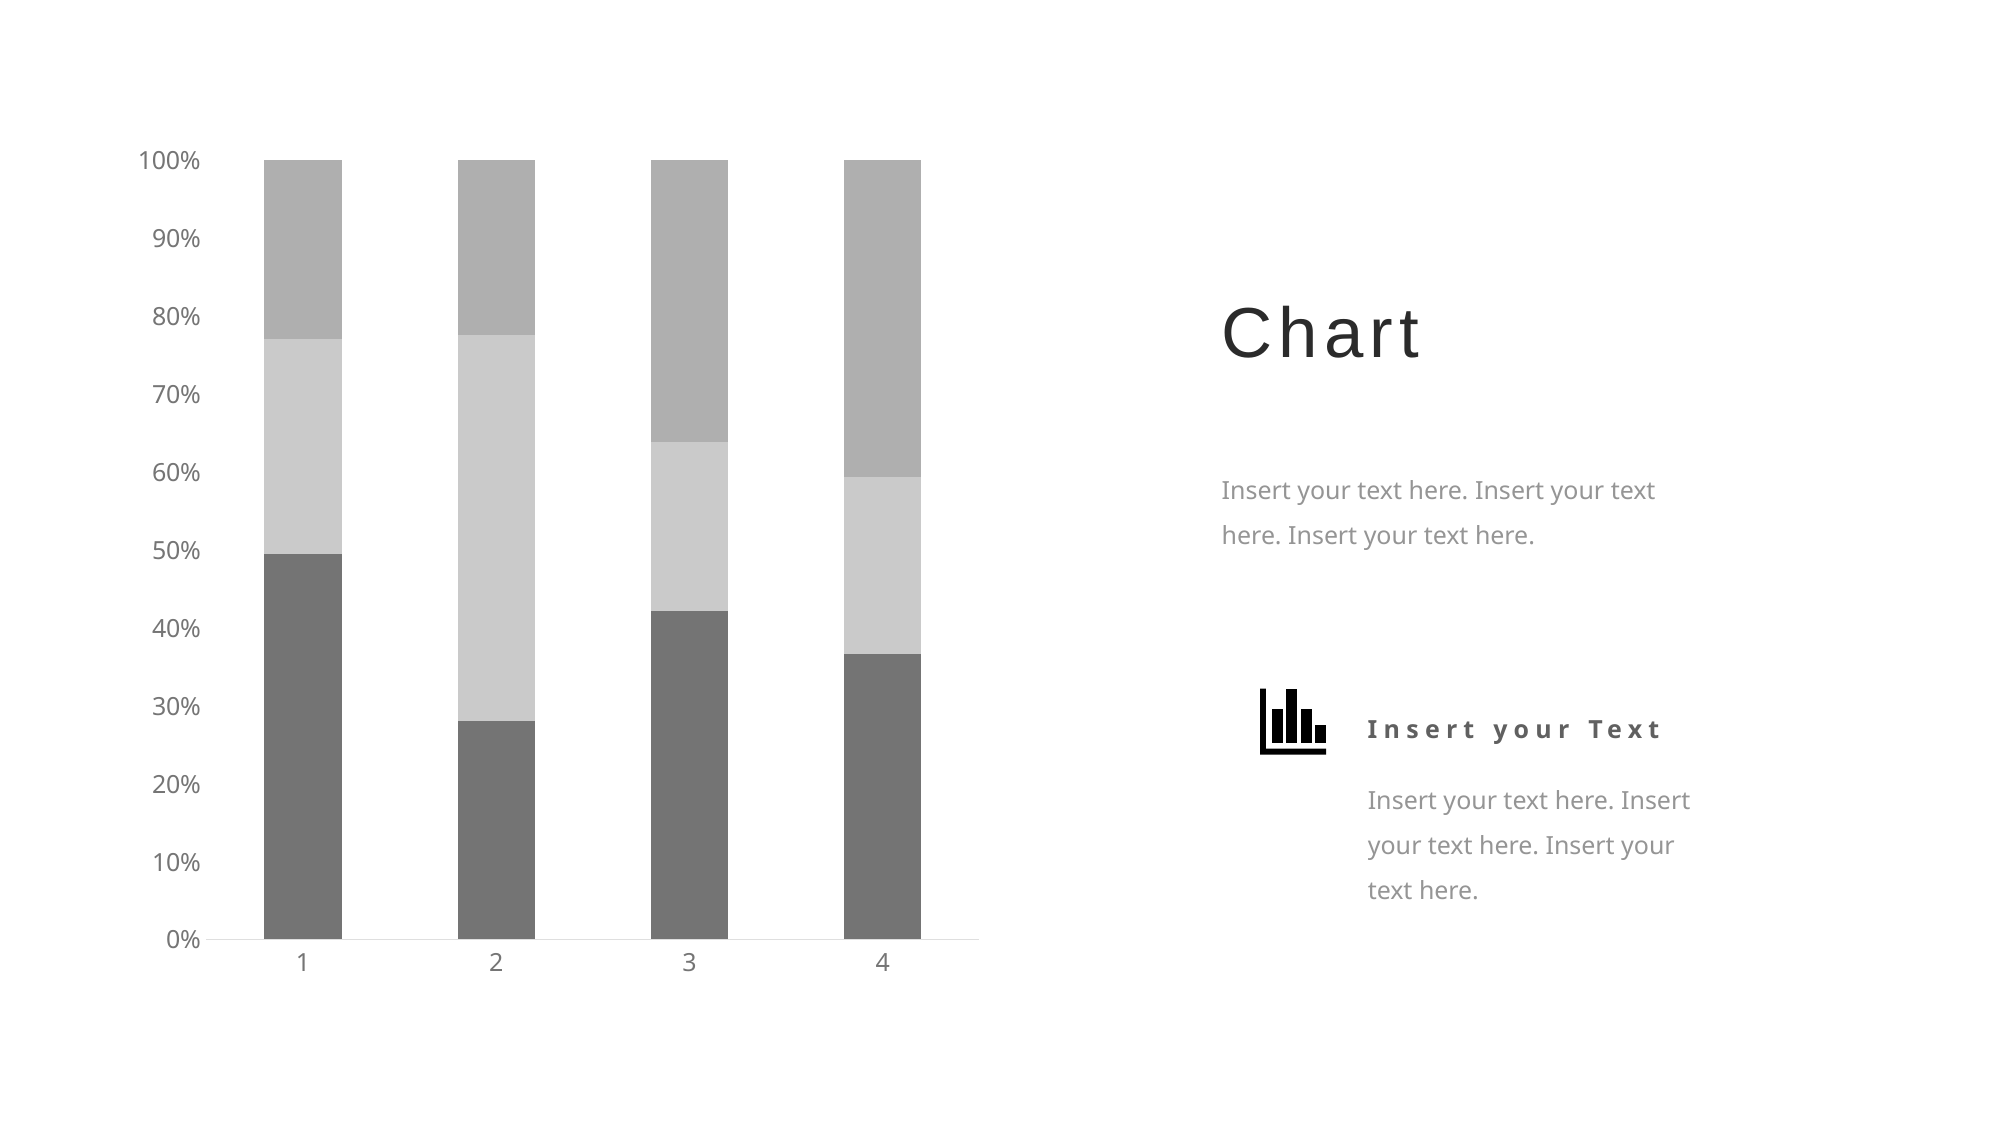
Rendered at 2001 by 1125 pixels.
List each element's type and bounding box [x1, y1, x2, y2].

chart [120, 125, 997, 998]
text_box [1206, 279, 1713, 554]
text_box [1353, 691, 1713, 910]
text_box [1246, 674, 1340, 769]
